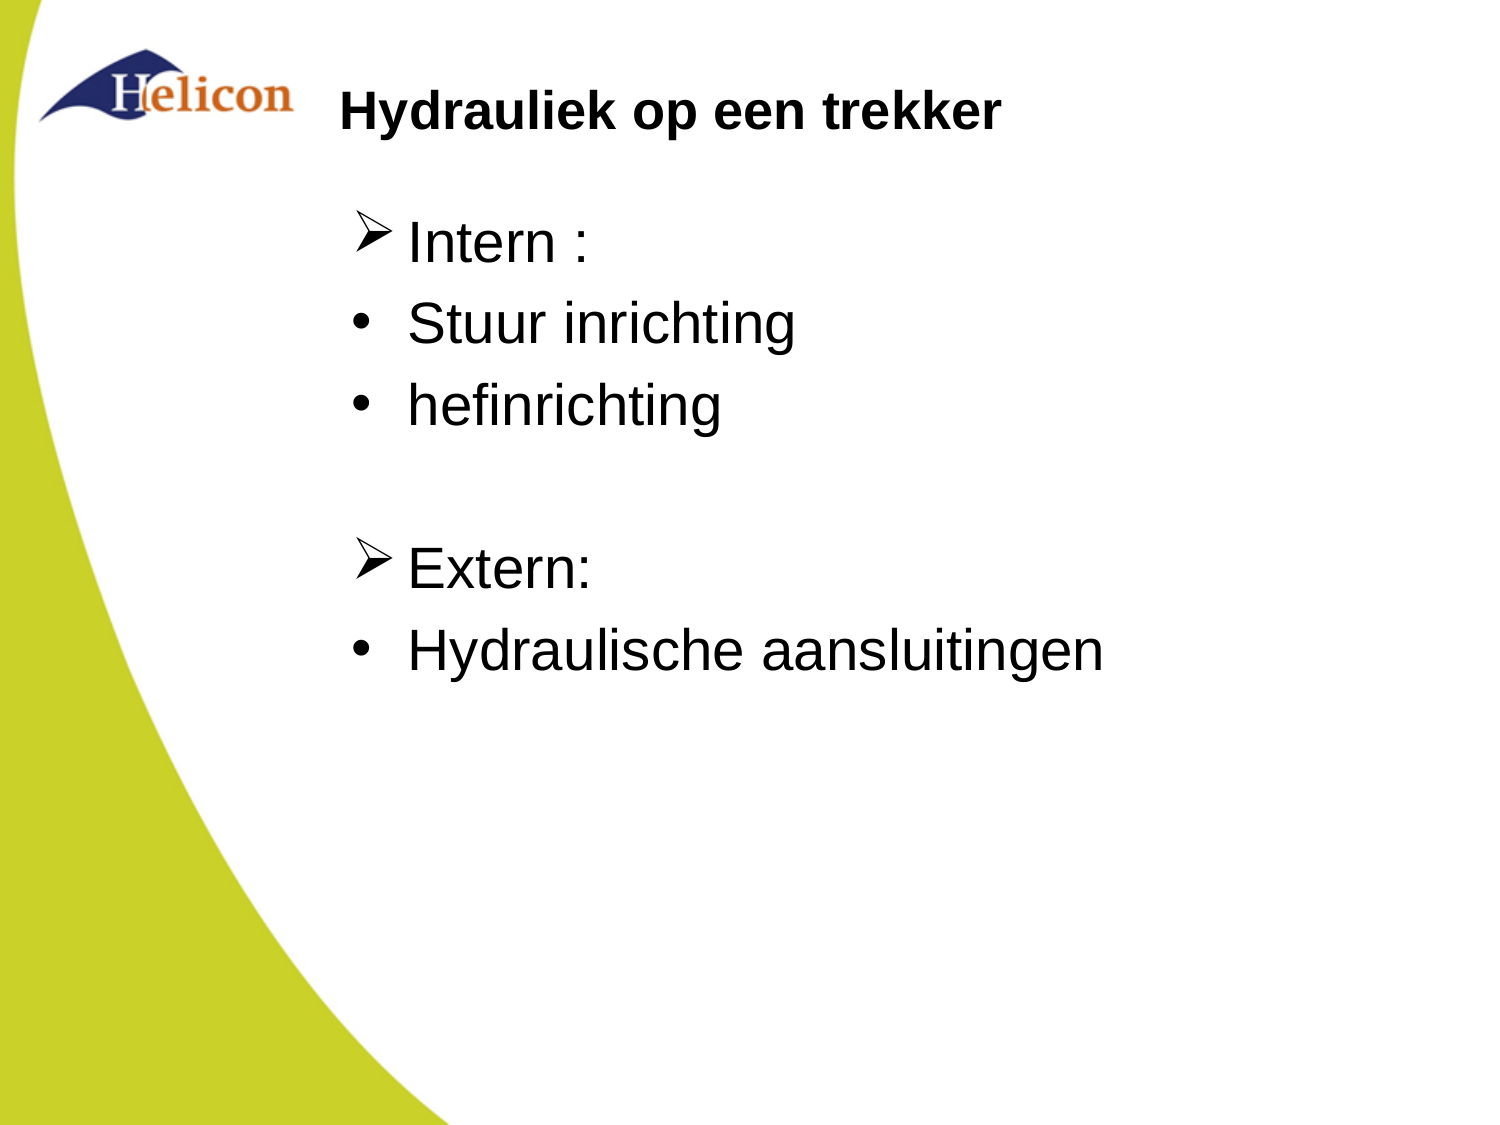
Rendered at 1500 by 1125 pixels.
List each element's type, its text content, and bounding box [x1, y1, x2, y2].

picture [0, 0, 1500, 1125]
list Intern : Stuur inrichting hefinrichting Extern: Hydraulische aansluitingen [336, 196, 1425, 1005]
title Hydrauliek op een trekker [324, 54, 1415, 161]
